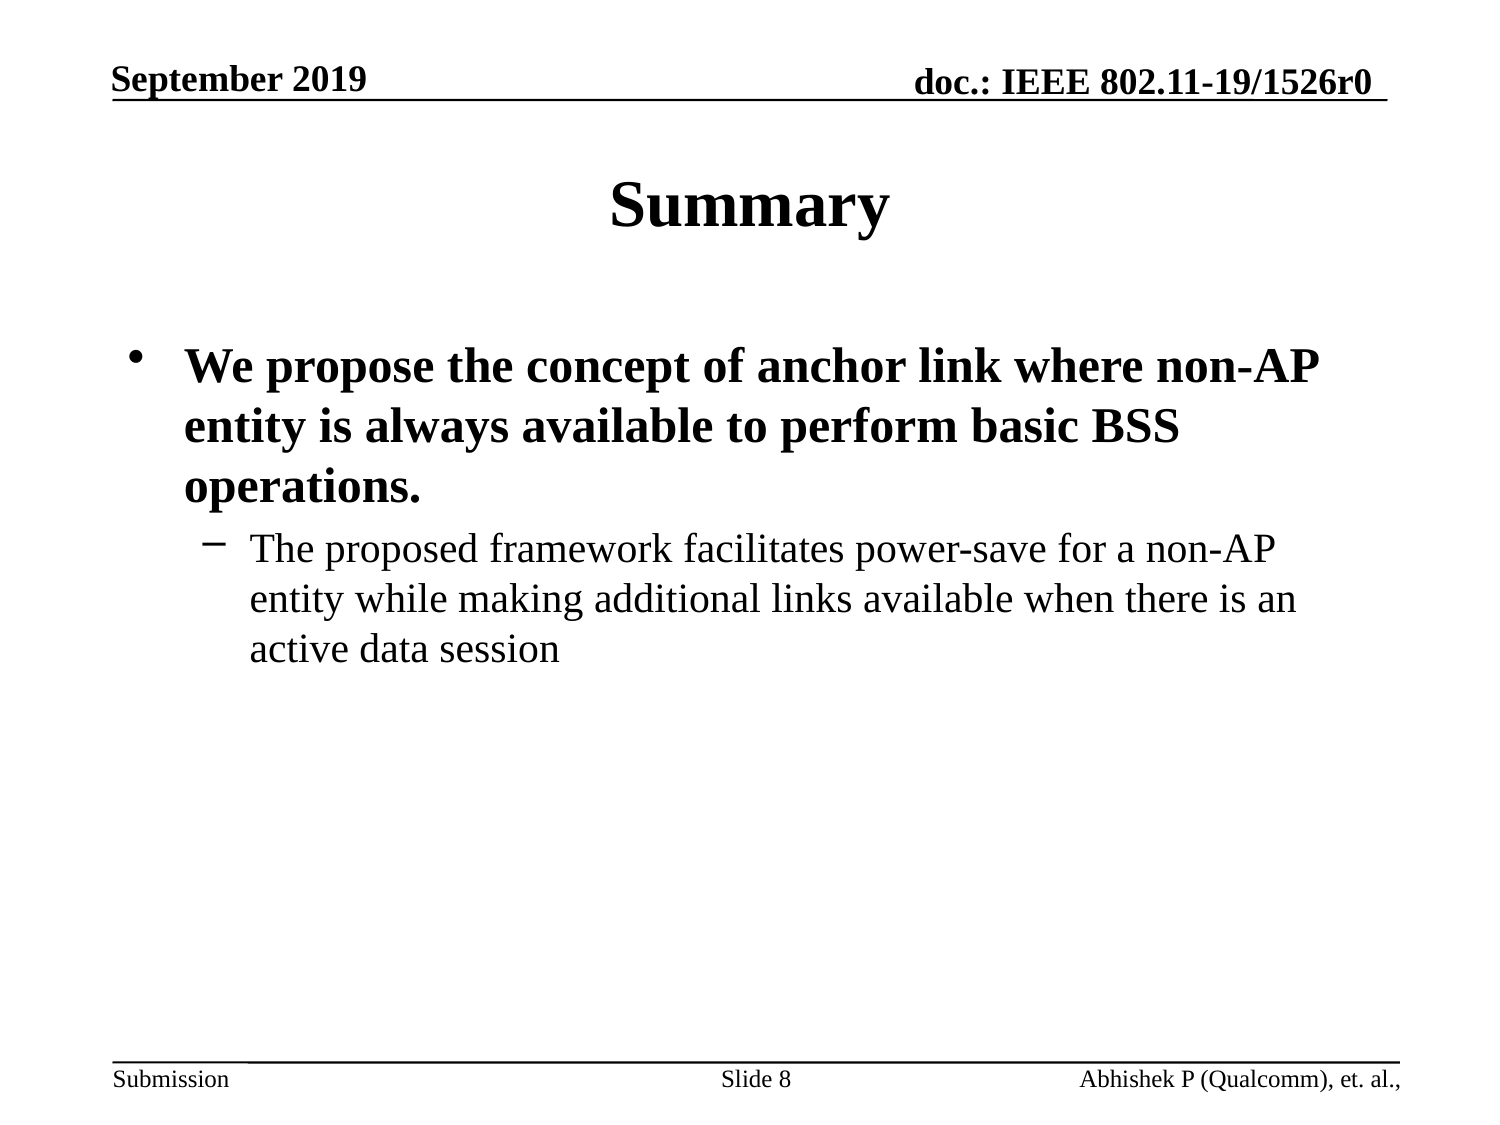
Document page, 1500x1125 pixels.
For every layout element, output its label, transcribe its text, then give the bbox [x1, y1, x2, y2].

title Summary [112, 112, 1388, 288]
slide_number Slide 8 [712, 1061, 801, 1093]
footer Abhishek P (Qualcomm), et. al., [949, 1061, 1402, 1093]
list We propose the concept of anchor link where non-AP entity is always available to perform basic BSS operations. The proposed framework facilitates power-save for a non-AP entity while making additional links available when there is an active data session [112, 324, 1388, 1001]
